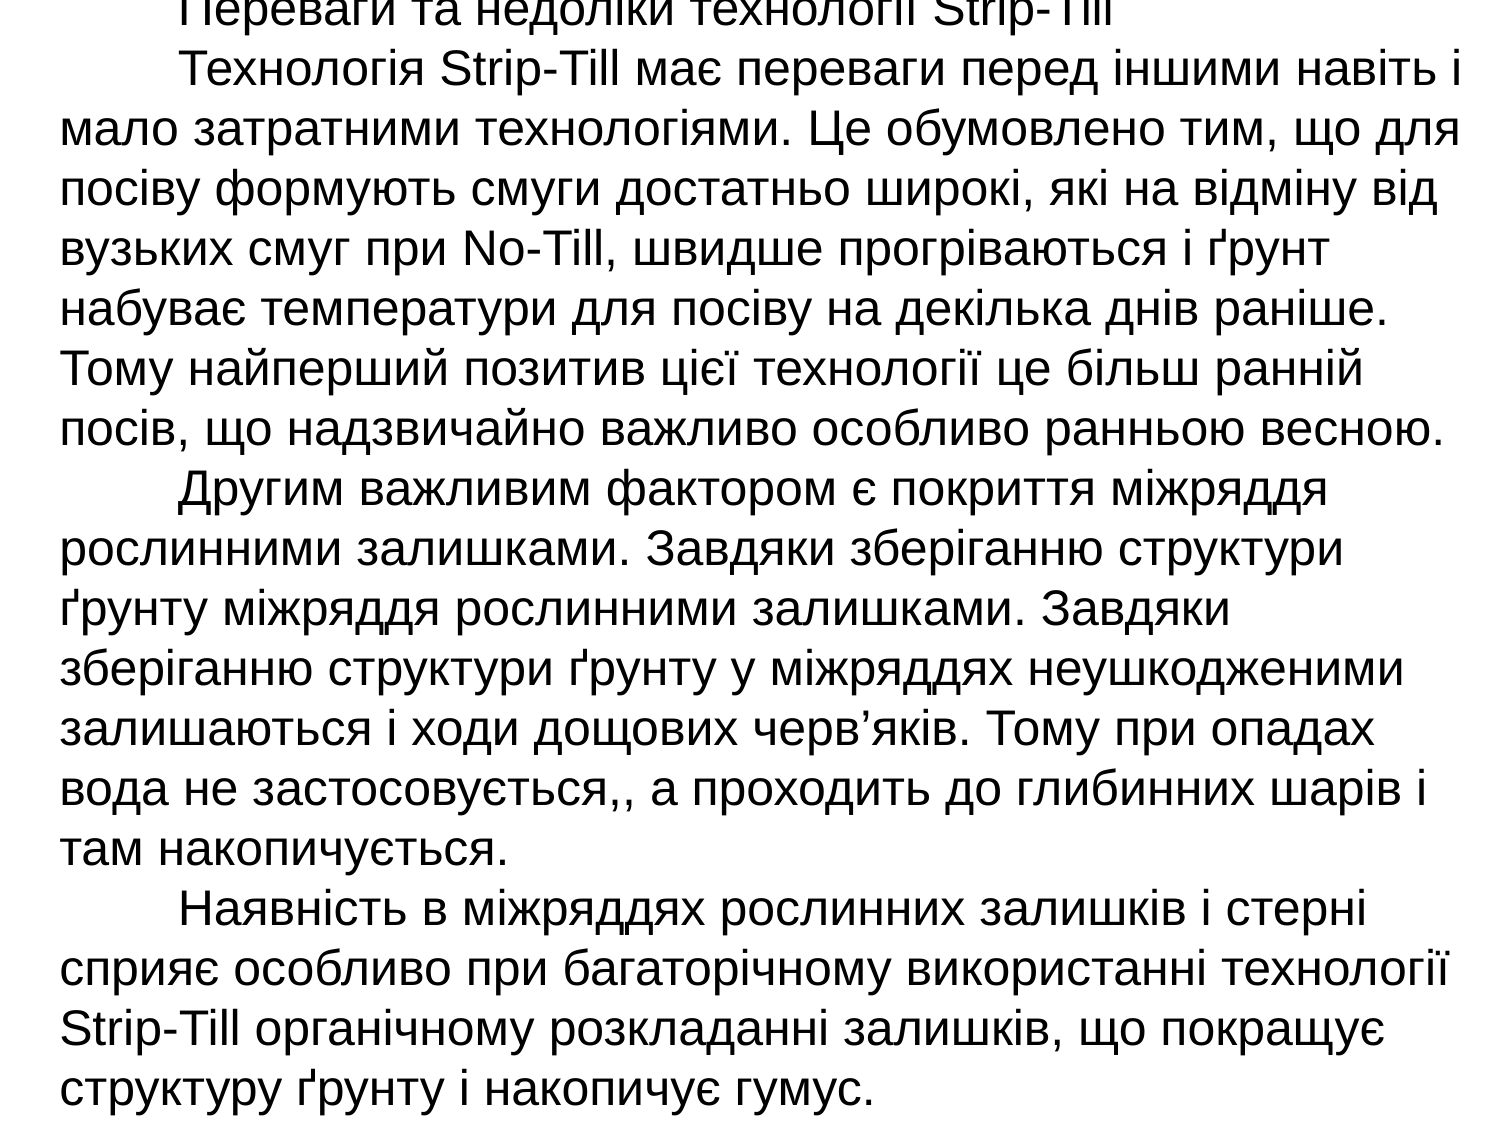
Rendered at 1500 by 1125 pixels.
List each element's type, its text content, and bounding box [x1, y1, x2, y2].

text_box Переваги та недоліки технології Strip-Till Технологія Strip-Till має переваги перед іншими навіть і мало затратними технологіями. Це обумовлено тим, що для посіву формують смуги достатньо широкі, які на відміну від вузьких смуг при No-Till, швидше прогріваються і ґрунт набуває температури для посіву на декілька днів раніше. Тому найперший позитив цієї технології це більш ранній посів, що надзвичайно важливо особливо ранньою весною. Другим важливим фактором є покриття міжряддя рослинними залишками. Завдяки зберіганню структури ґрунту міжряддя рослинними залишками. Завдяки зберіганню структури ґрунту у міжряддях неушкодженими залишаються і ходи дощових черв’яків. Тому при опадах вода не застосовується,, а проходить до глибинних шарів і там накопичується. Наявність в міжряддях рослинних залишків і стерні сприяє особливо при багаторічному використанні технології Strip-Till органічному розкладанні залишків, що покращує структуру ґрунту і накопичує гумус. [44, 0, 1486, 1124]
